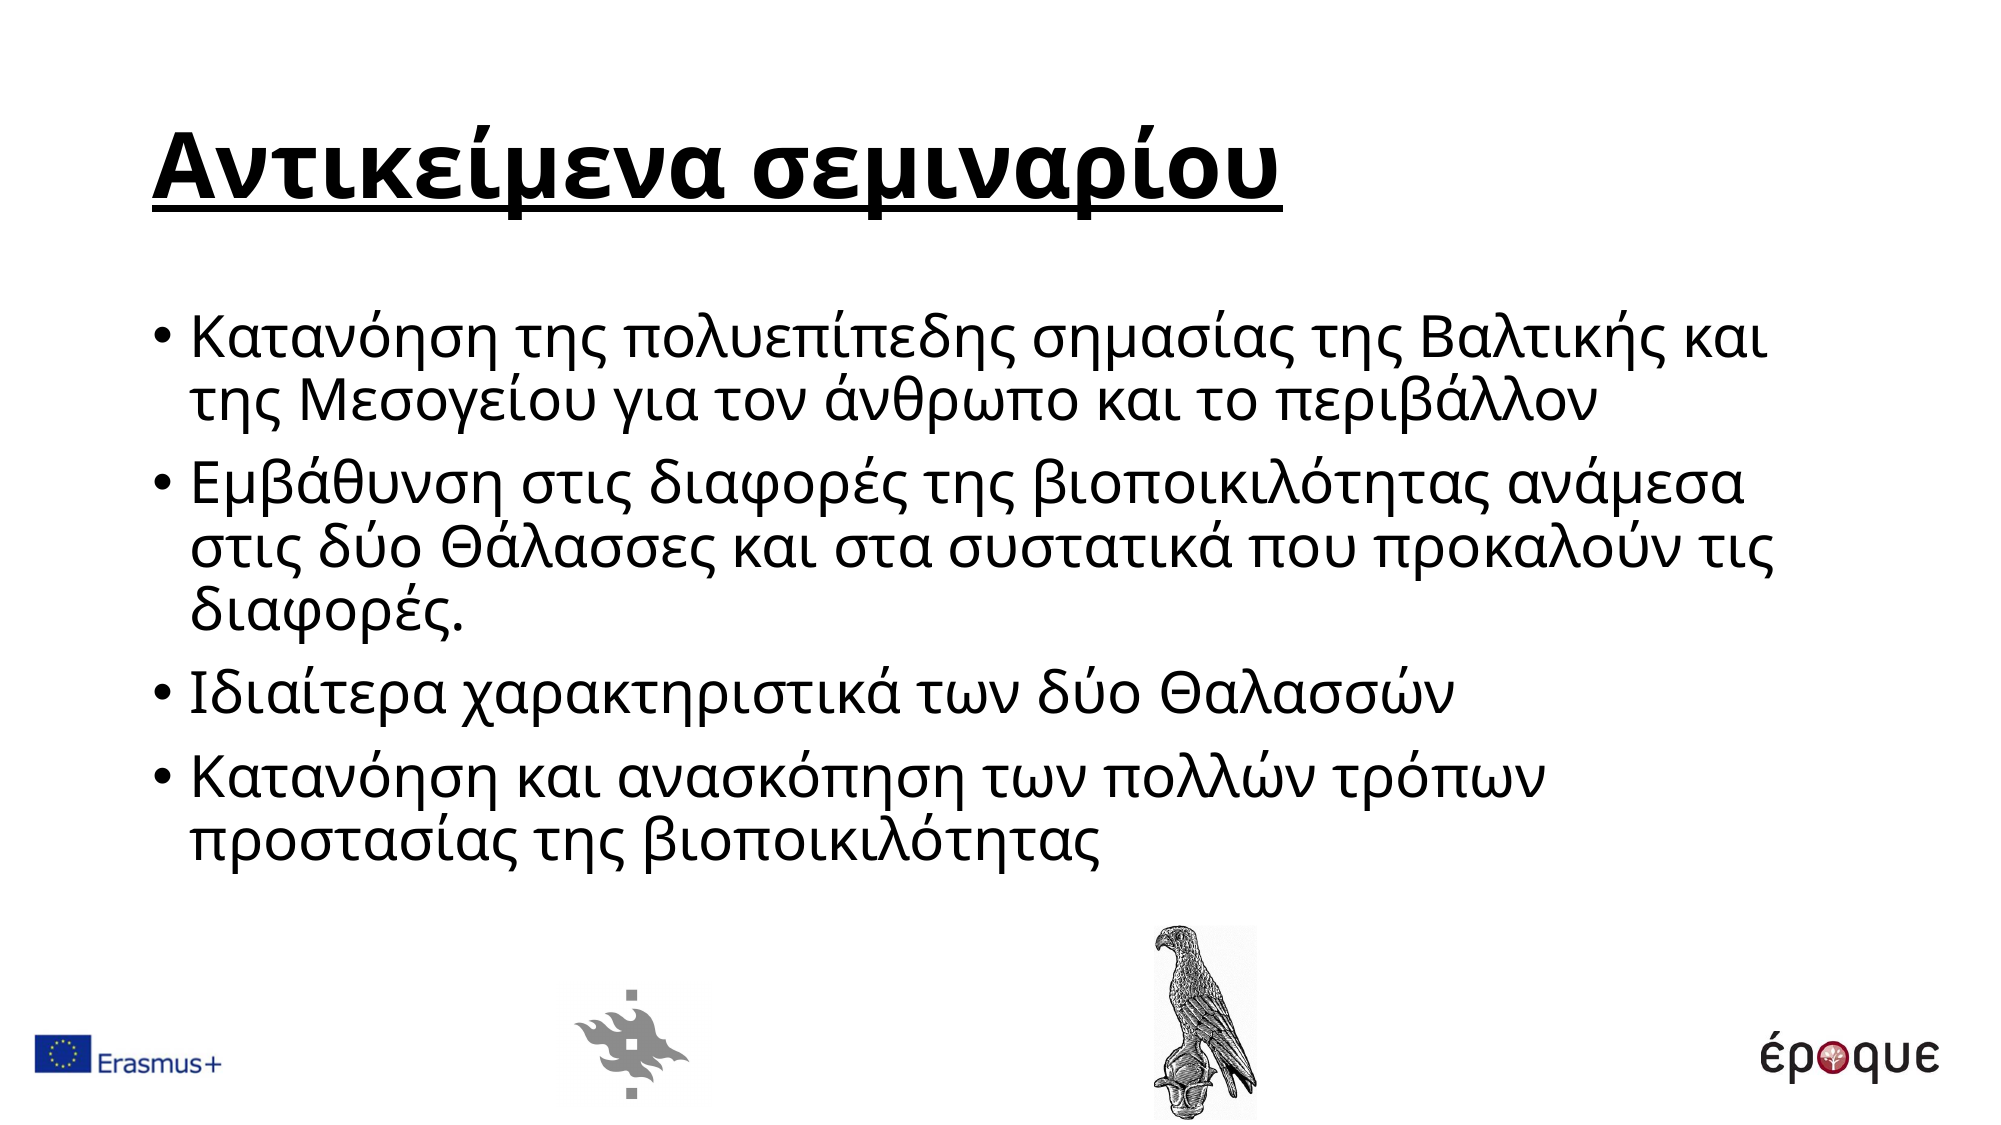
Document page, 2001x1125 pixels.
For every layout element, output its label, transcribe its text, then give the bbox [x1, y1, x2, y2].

list Κατανόηση της πολυεπίπεδης σημασίας της Βαλτικής και της Μεσογείου για τον άνθρωπο και το περιβάλλον Εμβάθυνση στις διαφορές της βιοποικιλότητας ανάμεσα στις δύο Θάλασσες και στα συστατικά που προκαλούν τις διαφορές. Ιδιαίτερα χαρακτηριστικά των δύο Θαλασσών Κατανόηση και ανασκόπηση των πολλών τρόπων προστασίας της βιοποικιλότητας [137, 299, 1863, 1014]
title Αντικείμενα σεμιναρίου [137, 59, 1863, 278]
picture [1761, 1031, 1939, 1084]
picture [1154, 925, 1258, 1120]
picture [556, 981, 712, 1107]
picture [33, 1024, 223, 1084]
